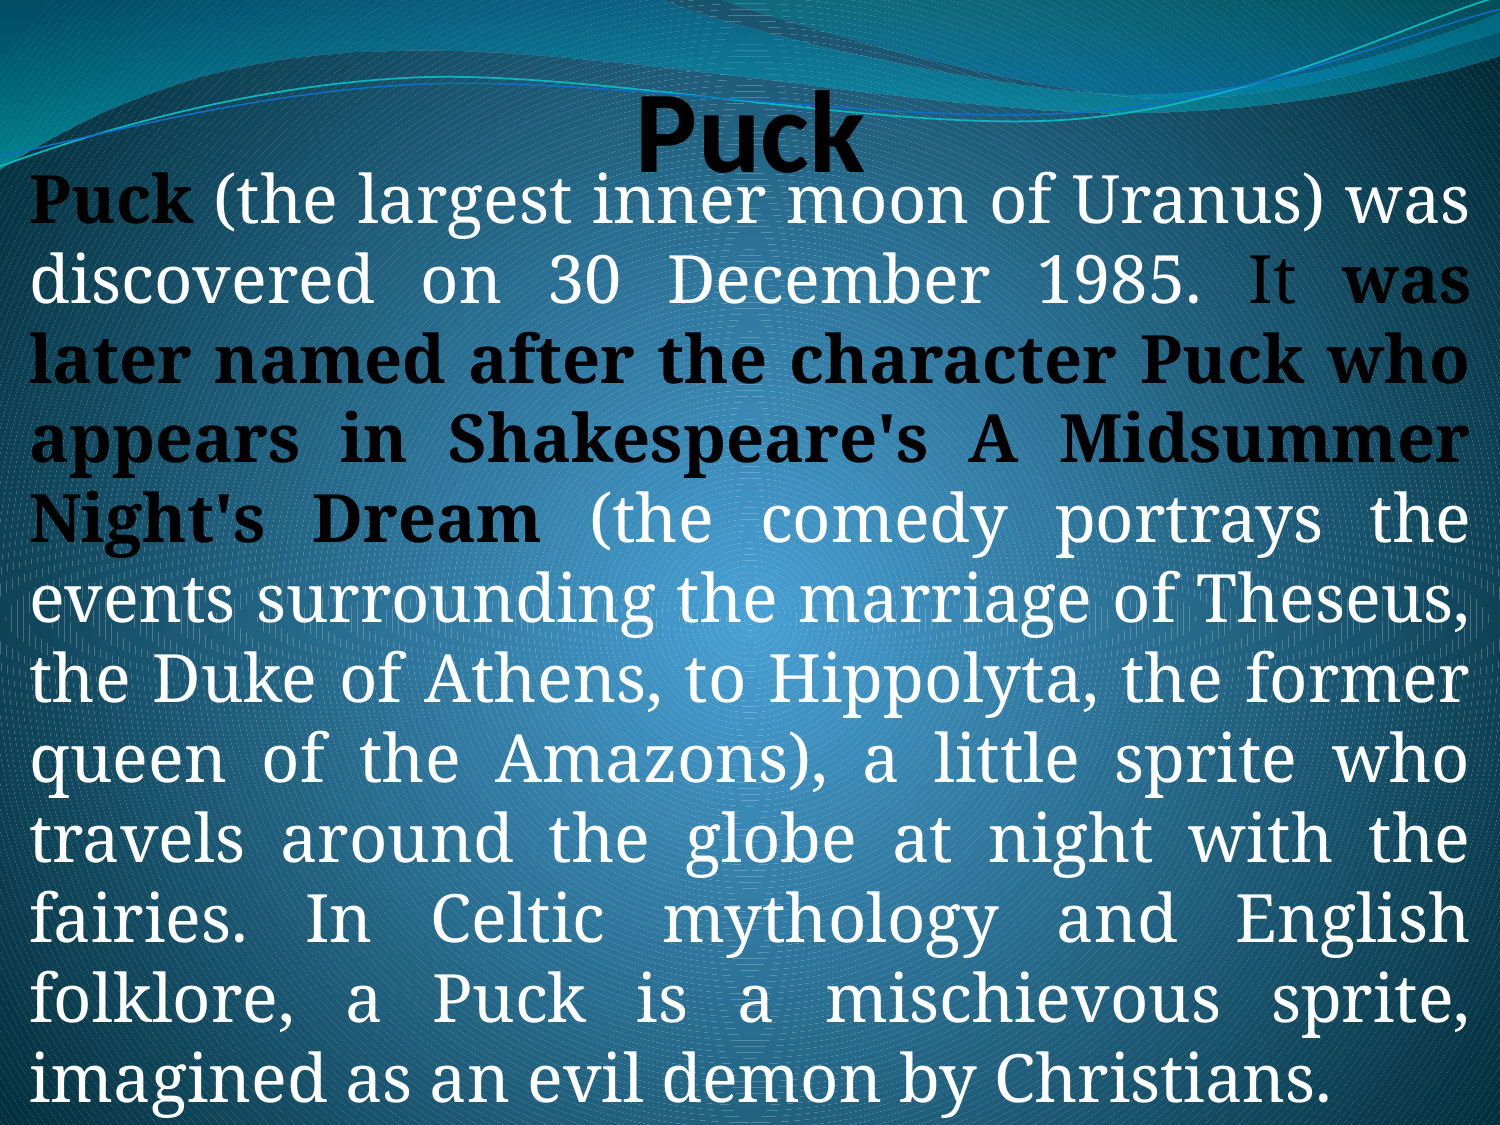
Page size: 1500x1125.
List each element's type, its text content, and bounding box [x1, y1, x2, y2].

title Puck [608, 54, 869, 149]
subtitle Puck (the largest inner moon of Uranus) was discovered on 30 December 1985. It was later named after the character Puck who appears in Shakespeare's A Midsummer Night's Dream (the comedy portrays the events surrounding the marriage of Theseus, the Duke of Athens, to Hippolyta, the former queen of the Amazons), a little sprite who travels around the globe at night with the fairies. In Celtic mythology and English folklore, a Puck is a mischievous sprite, imagined as an evil demon by Christians. [29, 149, 1483, 976]
